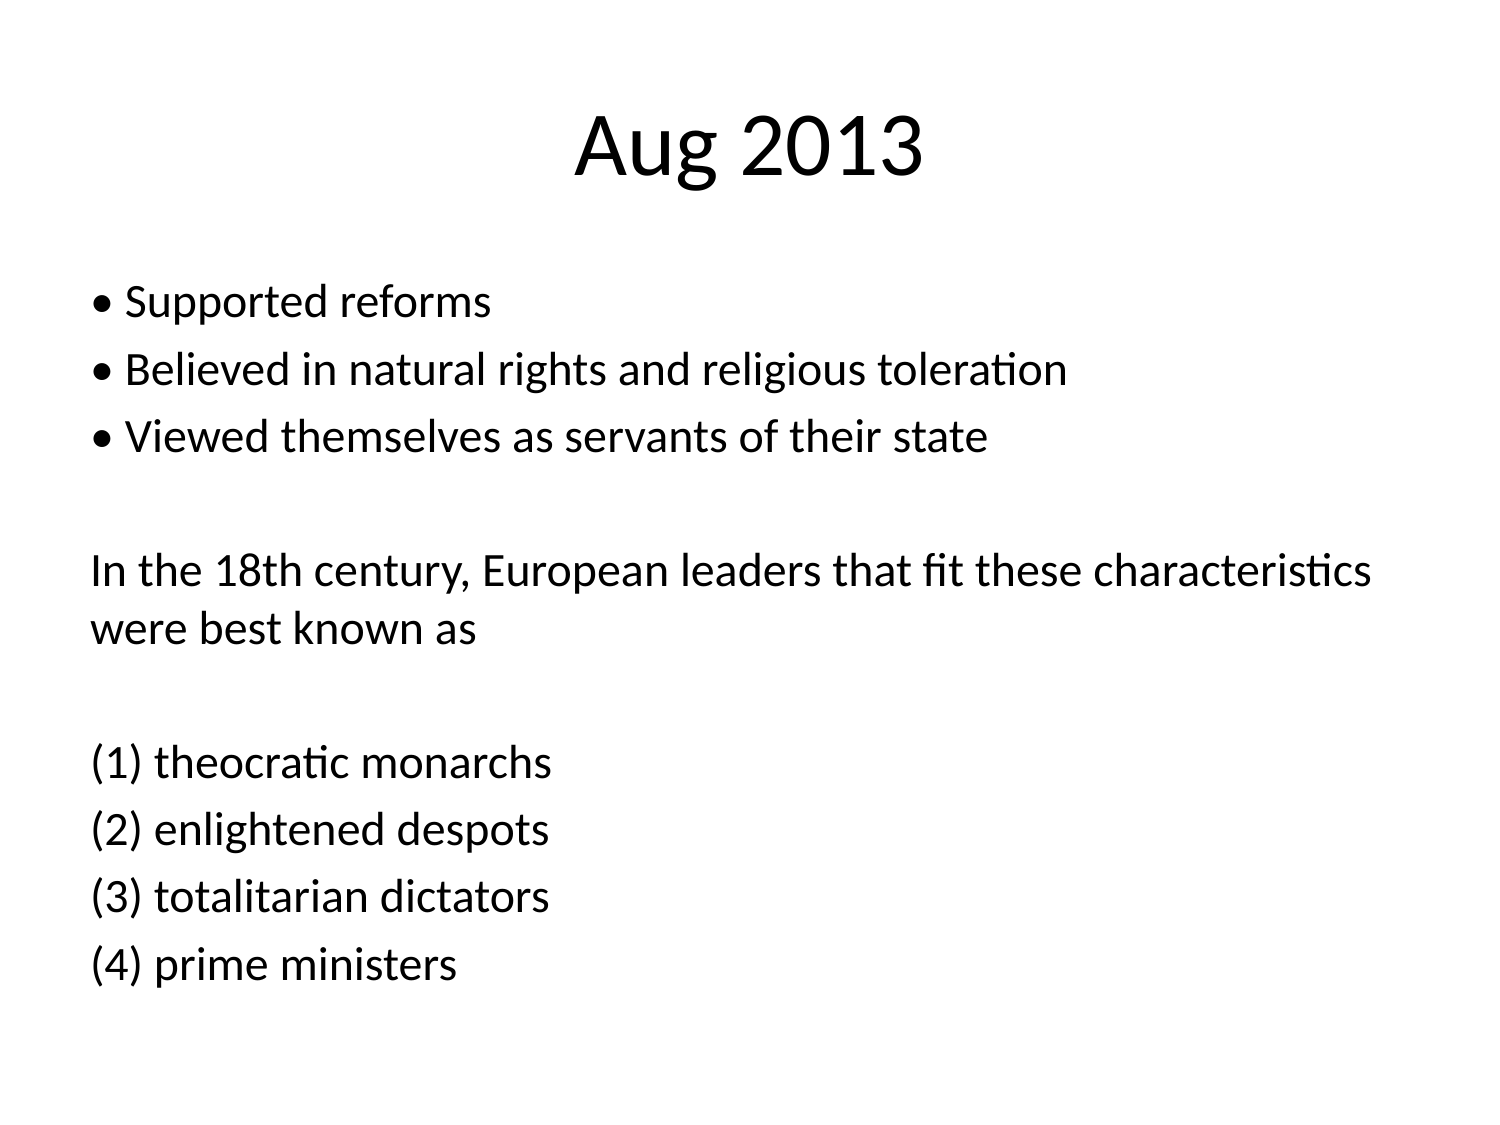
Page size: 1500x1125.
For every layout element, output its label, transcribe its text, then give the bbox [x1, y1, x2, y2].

list • Supported reforms • Believed in natural rights and religious toleration • Viewed themselves as servants of their state In the 18th century, European leaders that fit these characteristics were best known as (1) theocratic monarchs (2) enlightened despots (3) totalitarian dictators (4) prime ministers [75, 262, 1425, 1005]
title Aug 2013 [75, 45, 1425, 233]
